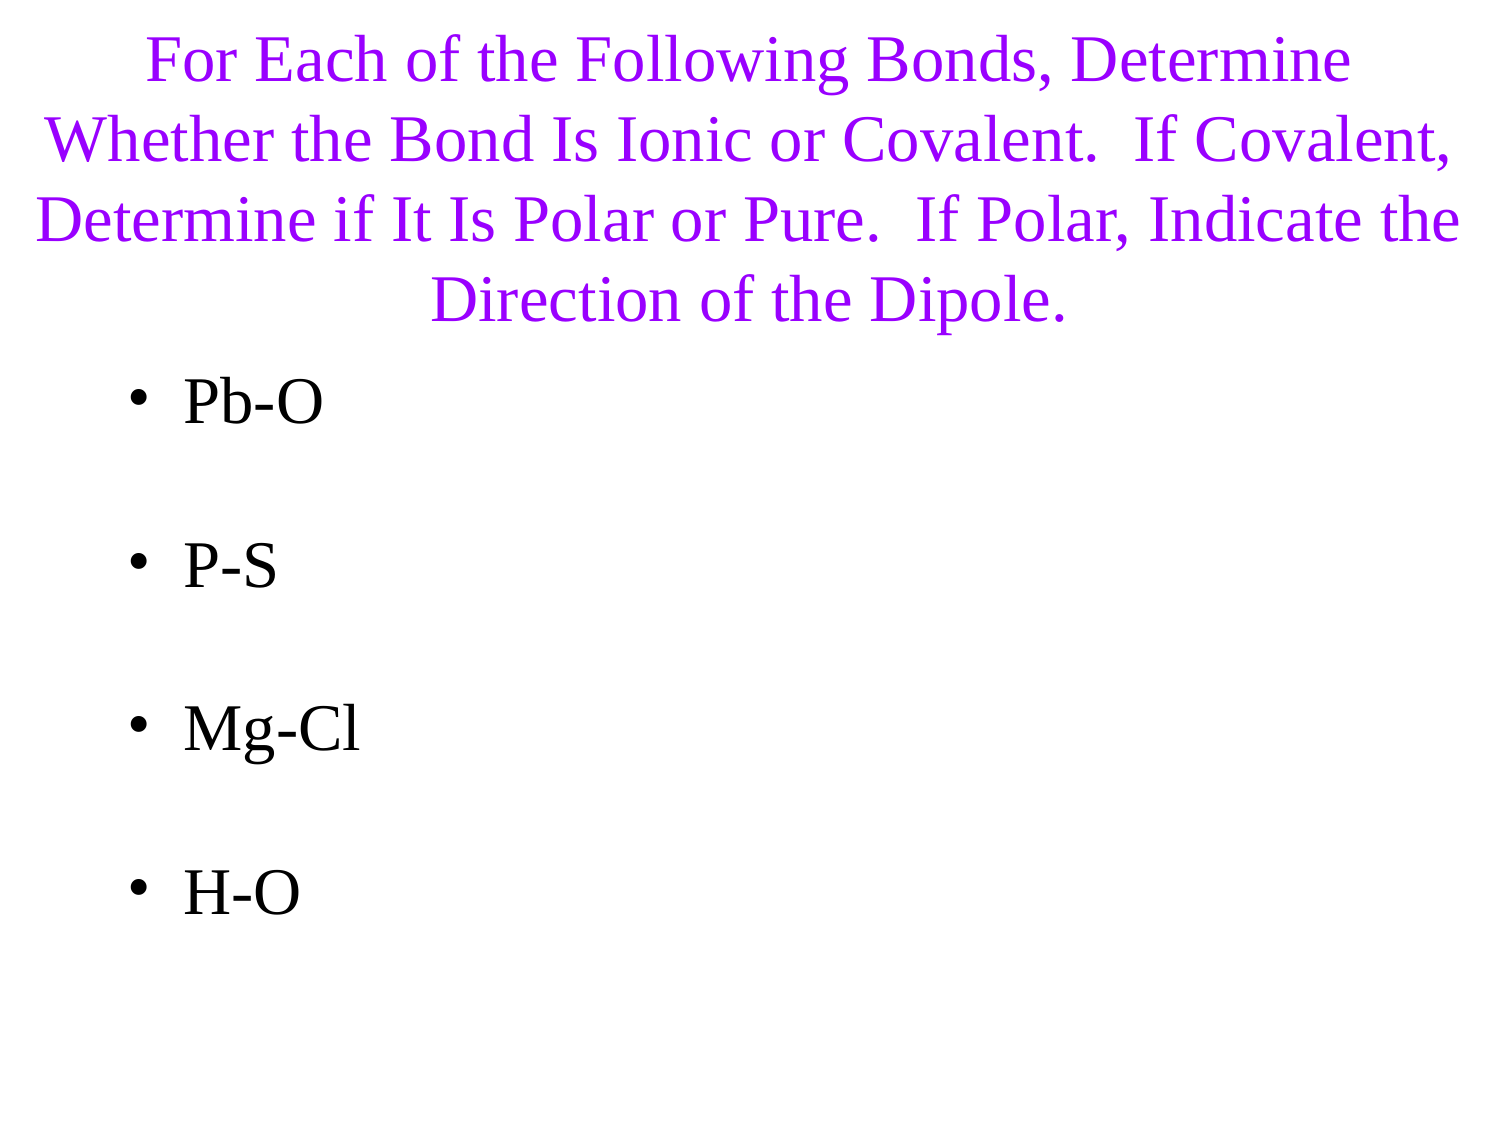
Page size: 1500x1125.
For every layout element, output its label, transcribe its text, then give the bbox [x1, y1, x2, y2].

text_box For Each of the Following Bonds, Determine Whether the Bond Is Ionic or Covalent. If Covalent, Determine if It Is Polar or Pure. If Polar, Indicate the Direction of the Dipole. [12, 12, 1488, 338]
text_box Pb-O P-S Mg-Cl H-O [112, 349, 1388, 1025]
